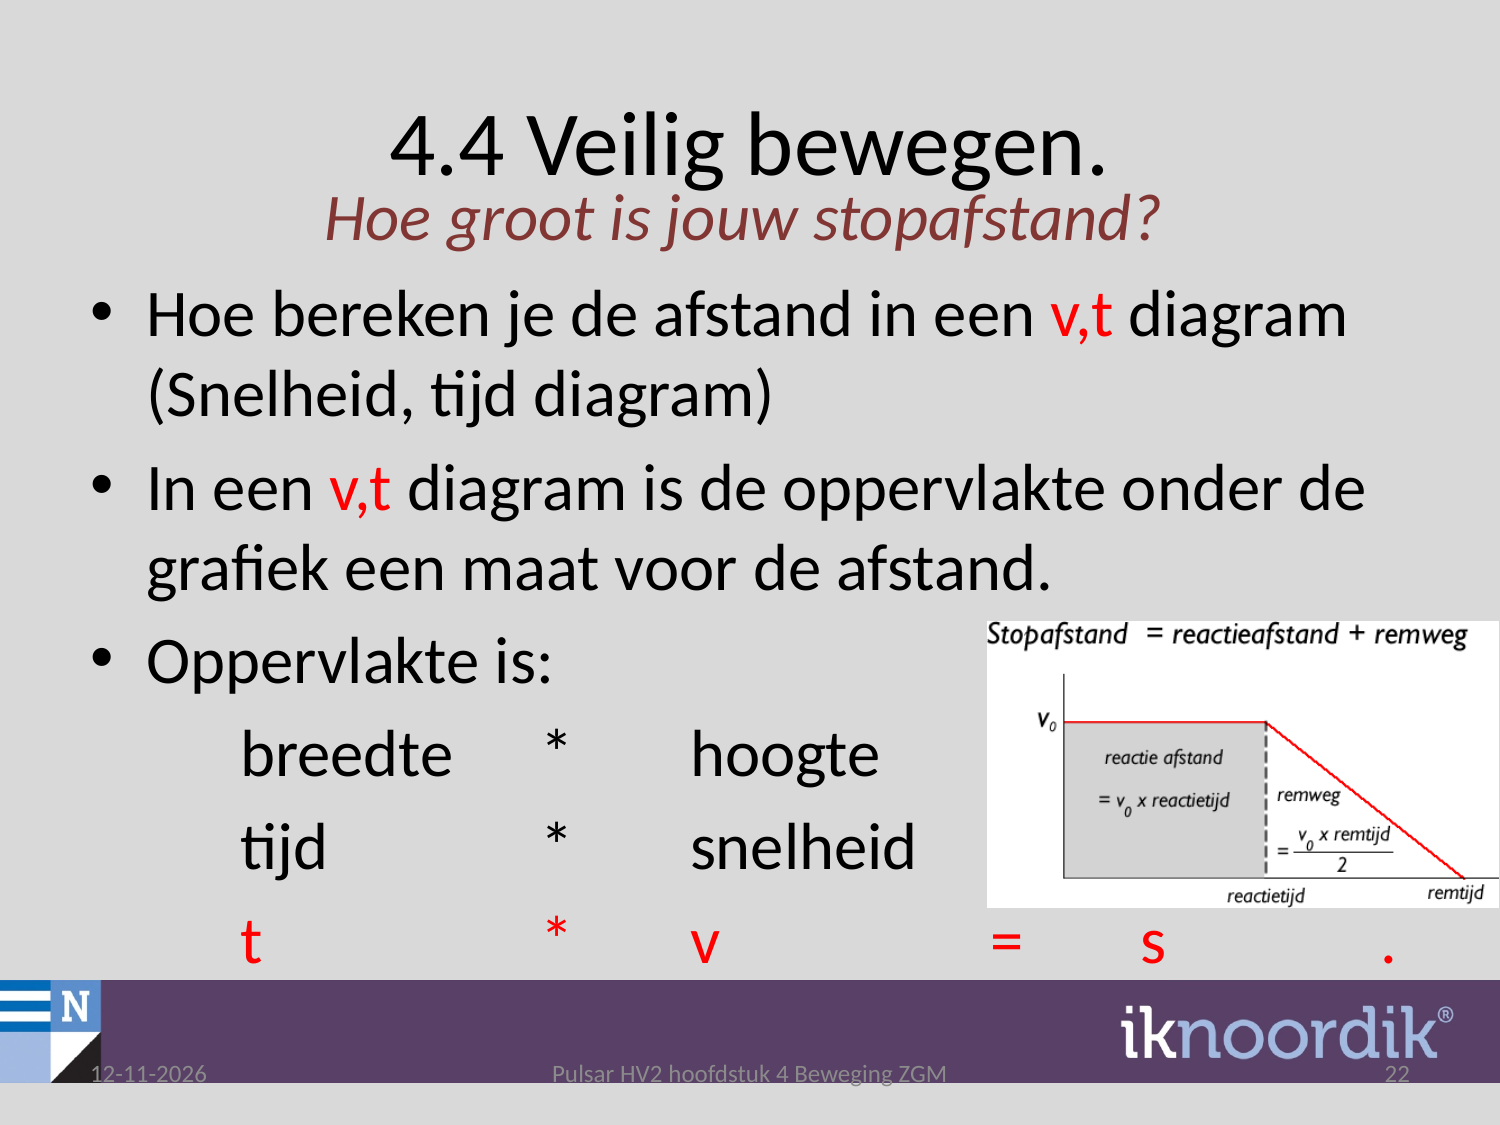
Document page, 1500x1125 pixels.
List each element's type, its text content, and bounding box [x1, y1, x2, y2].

list Hoe bereken je de afstand in een v,t diagram (Snelheid, tijd diagram) In een v,t diagram is de oppervlakte onder de grafiek een maat voor de afstand. Oppervlakte is: breedte * hoogte tijd * snelheid t * v = s . [74, 262, 1426, 1006]
title 4.4 Veilig bewegen. [74, 44, 1426, 233]
picture [987, 621, 1500, 908]
slide_number 22 [1074, 1042, 1425, 1103]
picture [0, 980, 1500, 1083]
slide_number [75, 1042, 425, 1103]
footer Pulsar HV2 hoofdstuk 4 Beweging ZGM [512, 1042, 988, 1103]
text_box Hoe groot is jouw stopafstand? [309, 166, 1191, 262]
